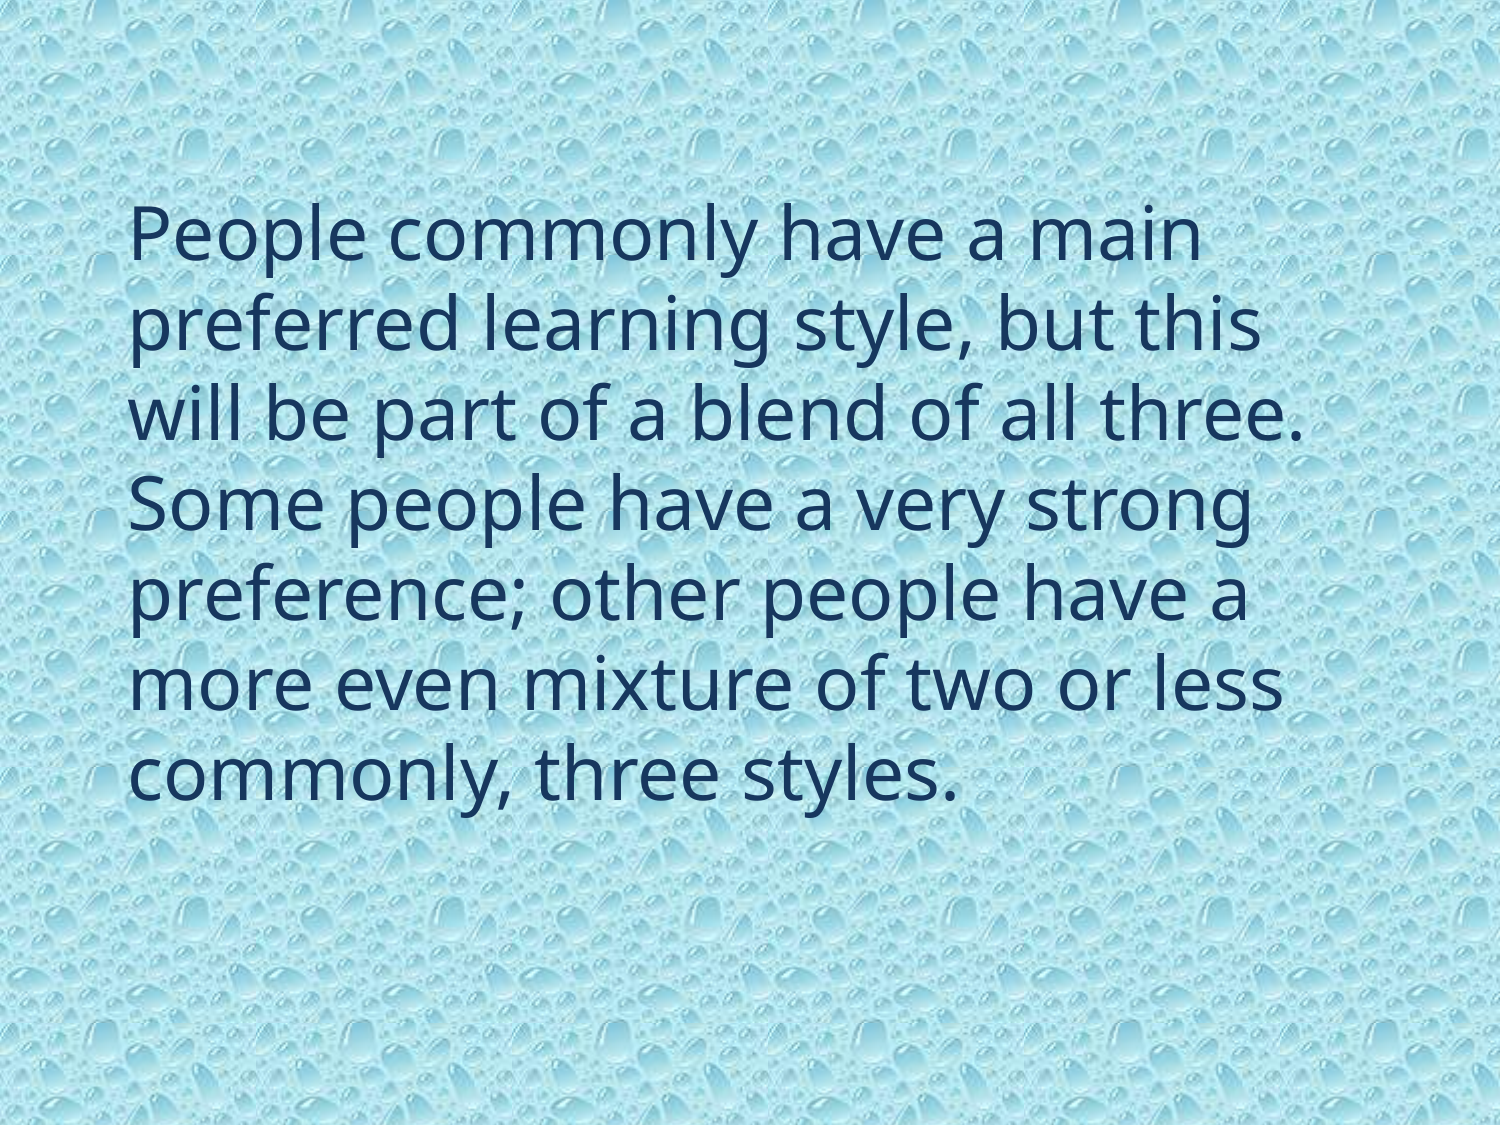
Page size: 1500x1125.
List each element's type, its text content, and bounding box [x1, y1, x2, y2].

text_box People commonly have a main preferred learning style, but this will be part of a blend of all three. Some people have a very strong preference; other people have a more even mixture of two or less commonly, three styles. [112, 178, 1413, 824]
picture [0, 0, 1500, 1125]
